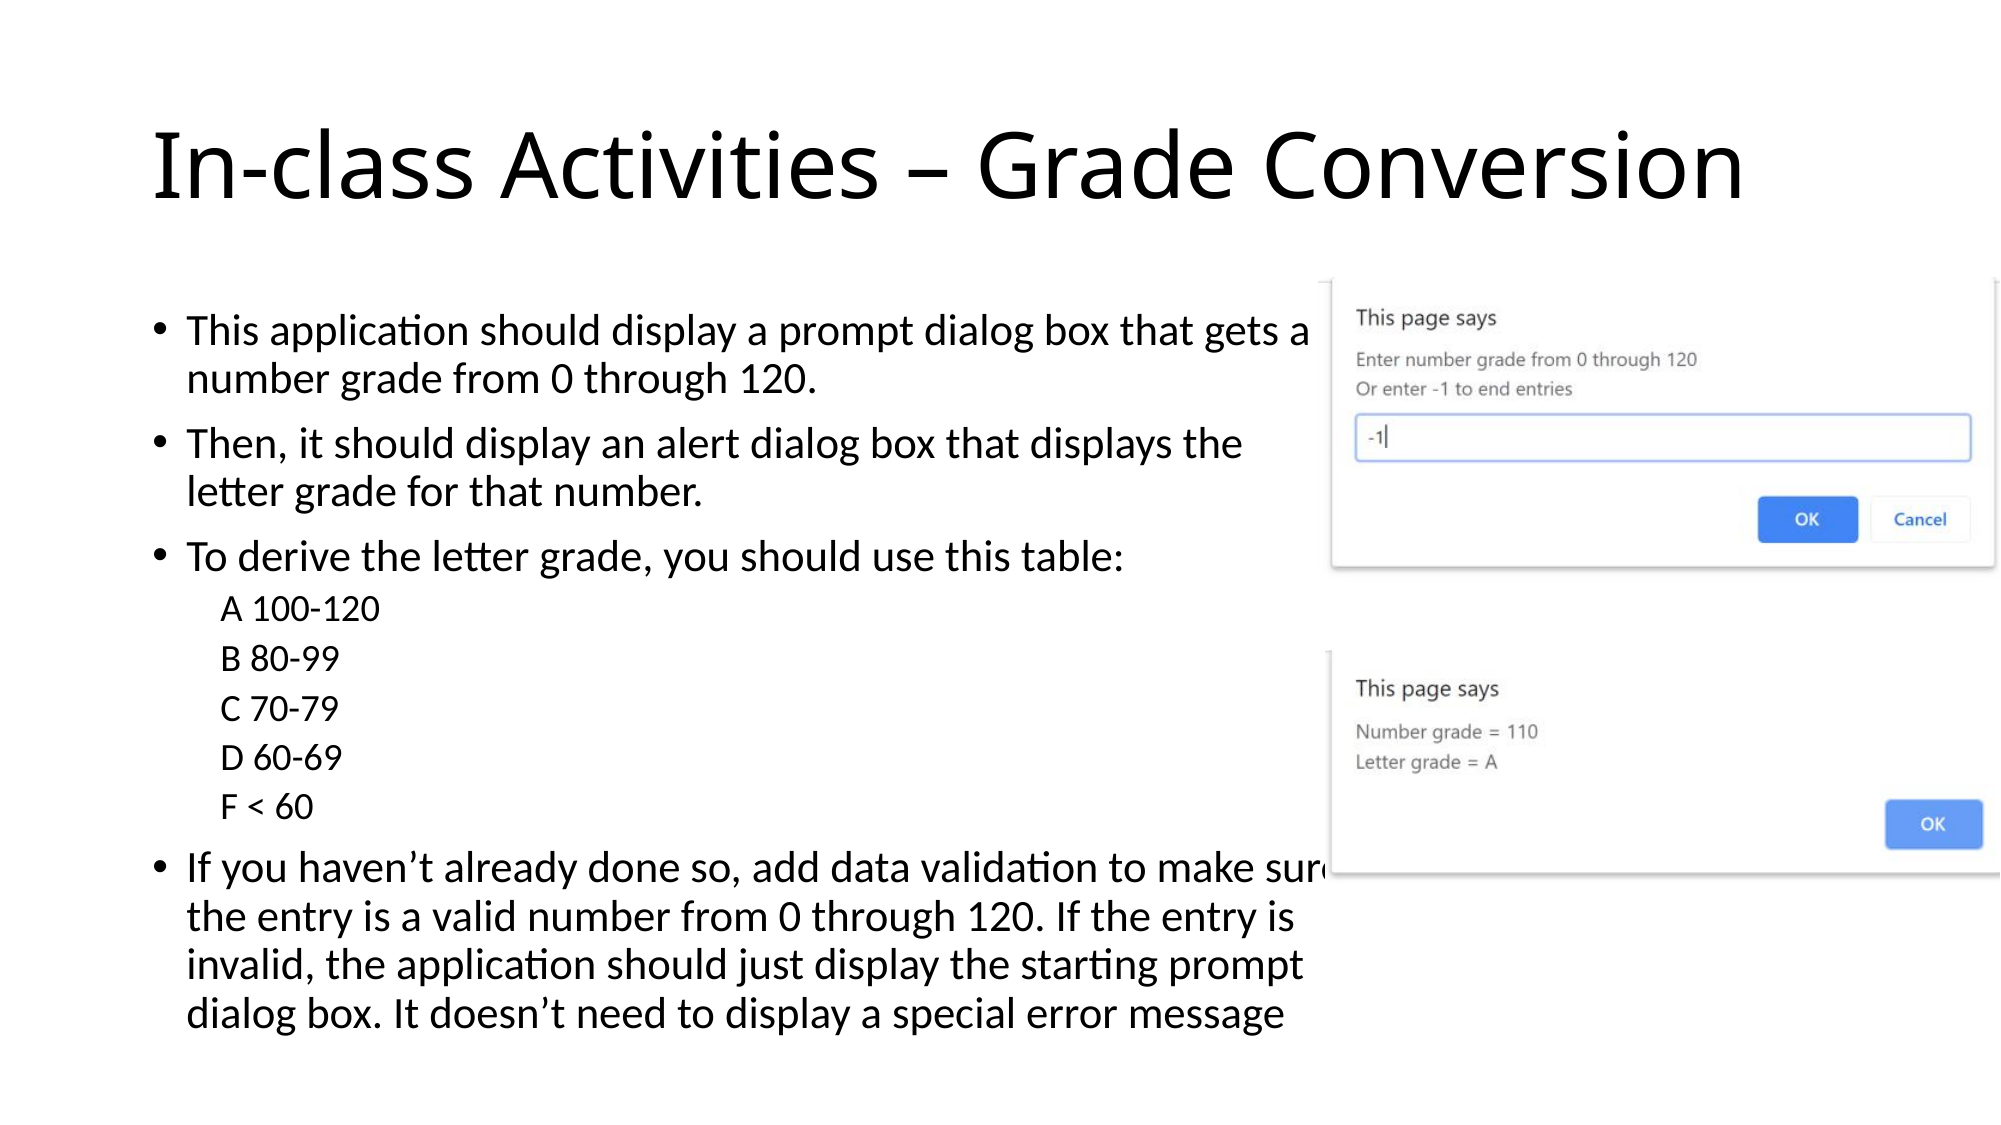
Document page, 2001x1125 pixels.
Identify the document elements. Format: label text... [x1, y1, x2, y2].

list This application should display a prompt dialog box that gets a number grade from 0 through 120. Then, it should display an alert dialog box that displays the letter grade for that number. To derive the letter grade, you should use this table: A 100-120 B 80-99 C 70-79 D 60-69 F < 60 If you haven’t already done so, add data validation to make sure the entry is a valid number from 0 through 120. If the entry is invalid, the application should just display the starting prompt dialog box. It doesn’t need to display a special error message [137, 299, 1364, 1101]
title In-class Activities – Grade Conversion [137, 59, 1863, 278]
picture [1318, 277, 2000, 587]
picture [1325, 650, 2000, 883]
